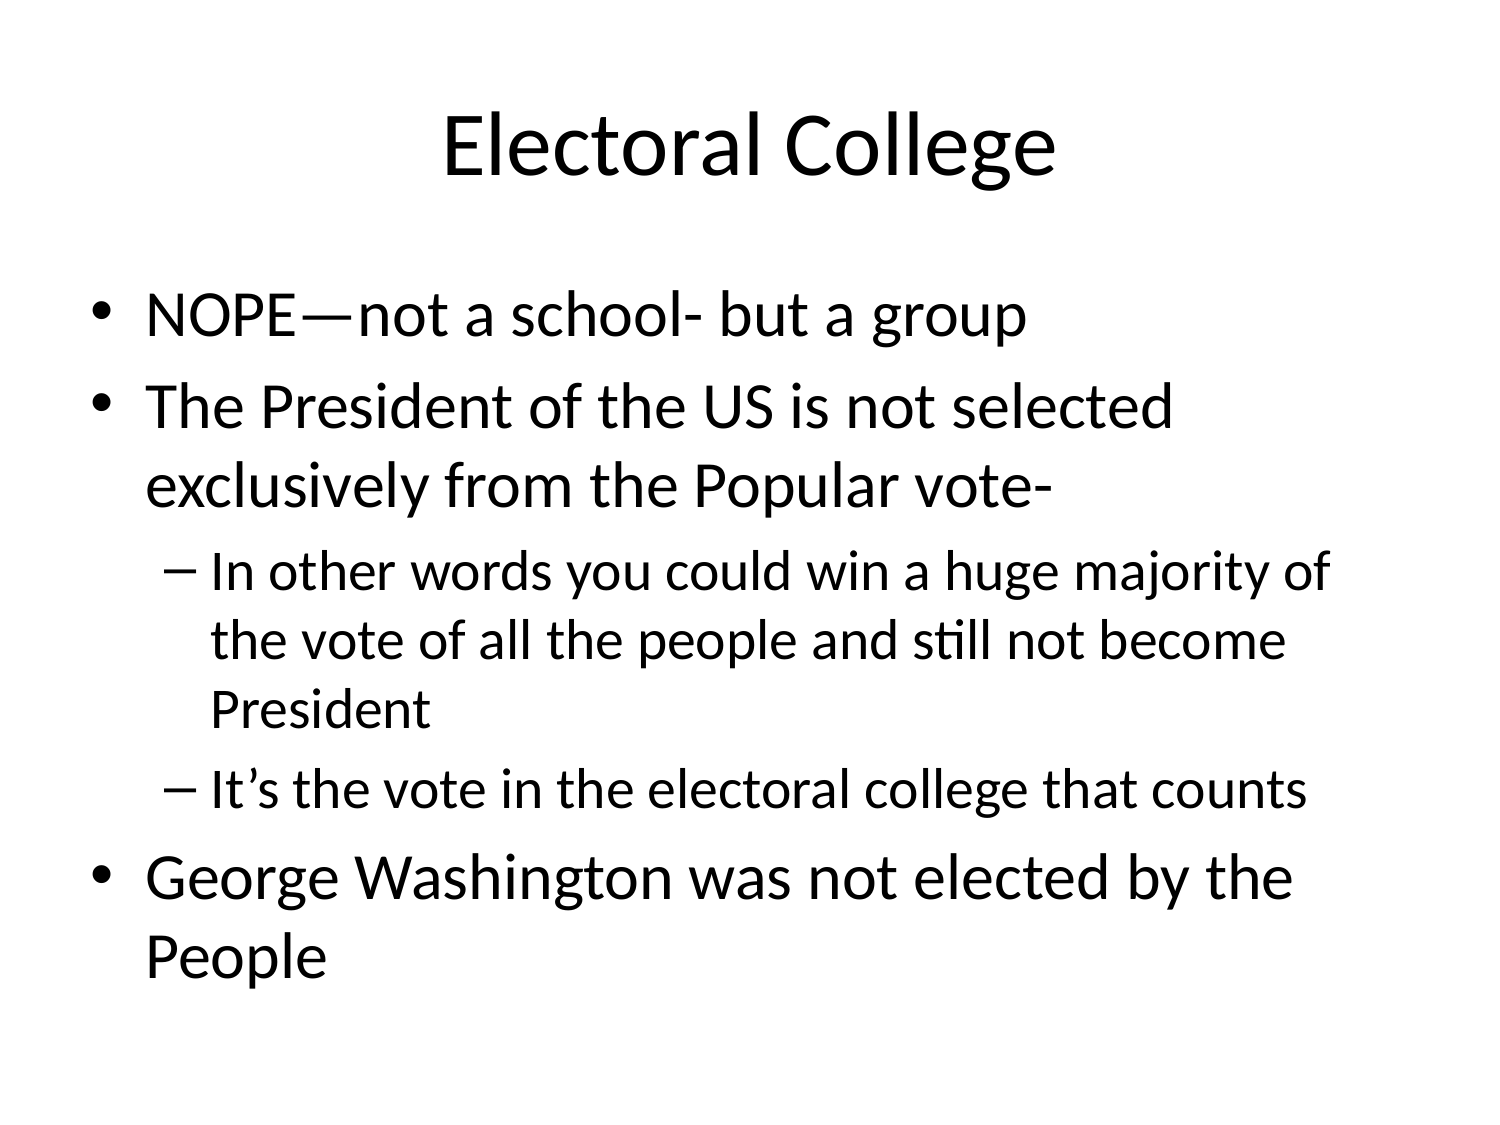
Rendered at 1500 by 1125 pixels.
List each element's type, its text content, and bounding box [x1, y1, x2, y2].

title Electoral College [75, 45, 1425, 233]
list NOPE—not a school- but a group The President of the US is not selected exclusively from the Popular vote- In other words you could win a huge majority of the vote of all the people and still not become President It’s the vote in the electoral college that counts George Washington was not elected by the People [75, 262, 1425, 1005]
